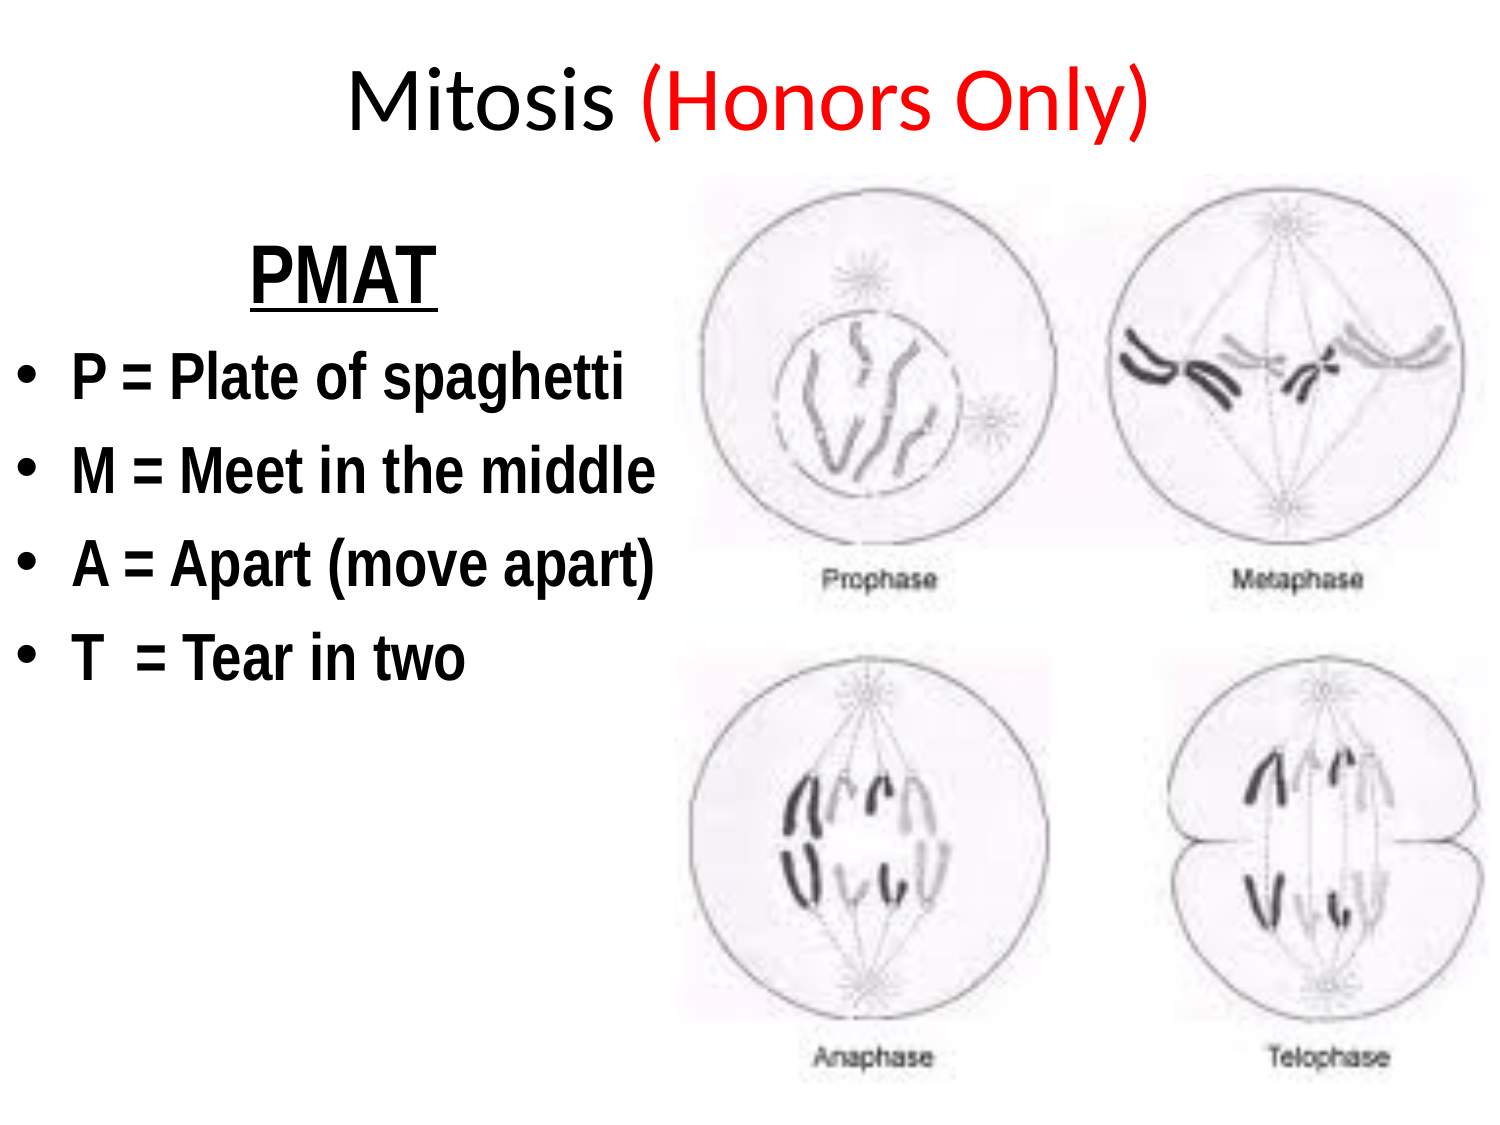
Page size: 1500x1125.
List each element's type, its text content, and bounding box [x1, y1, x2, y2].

list PMAT P = Plate of spaghetti M = Meet in the middle A = Apart (move apart) T = Tear in two [0, 212, 669, 955]
title Mitosis (Honors Only) [75, 0, 1425, 188]
picture [674, 174, 1500, 1088]
